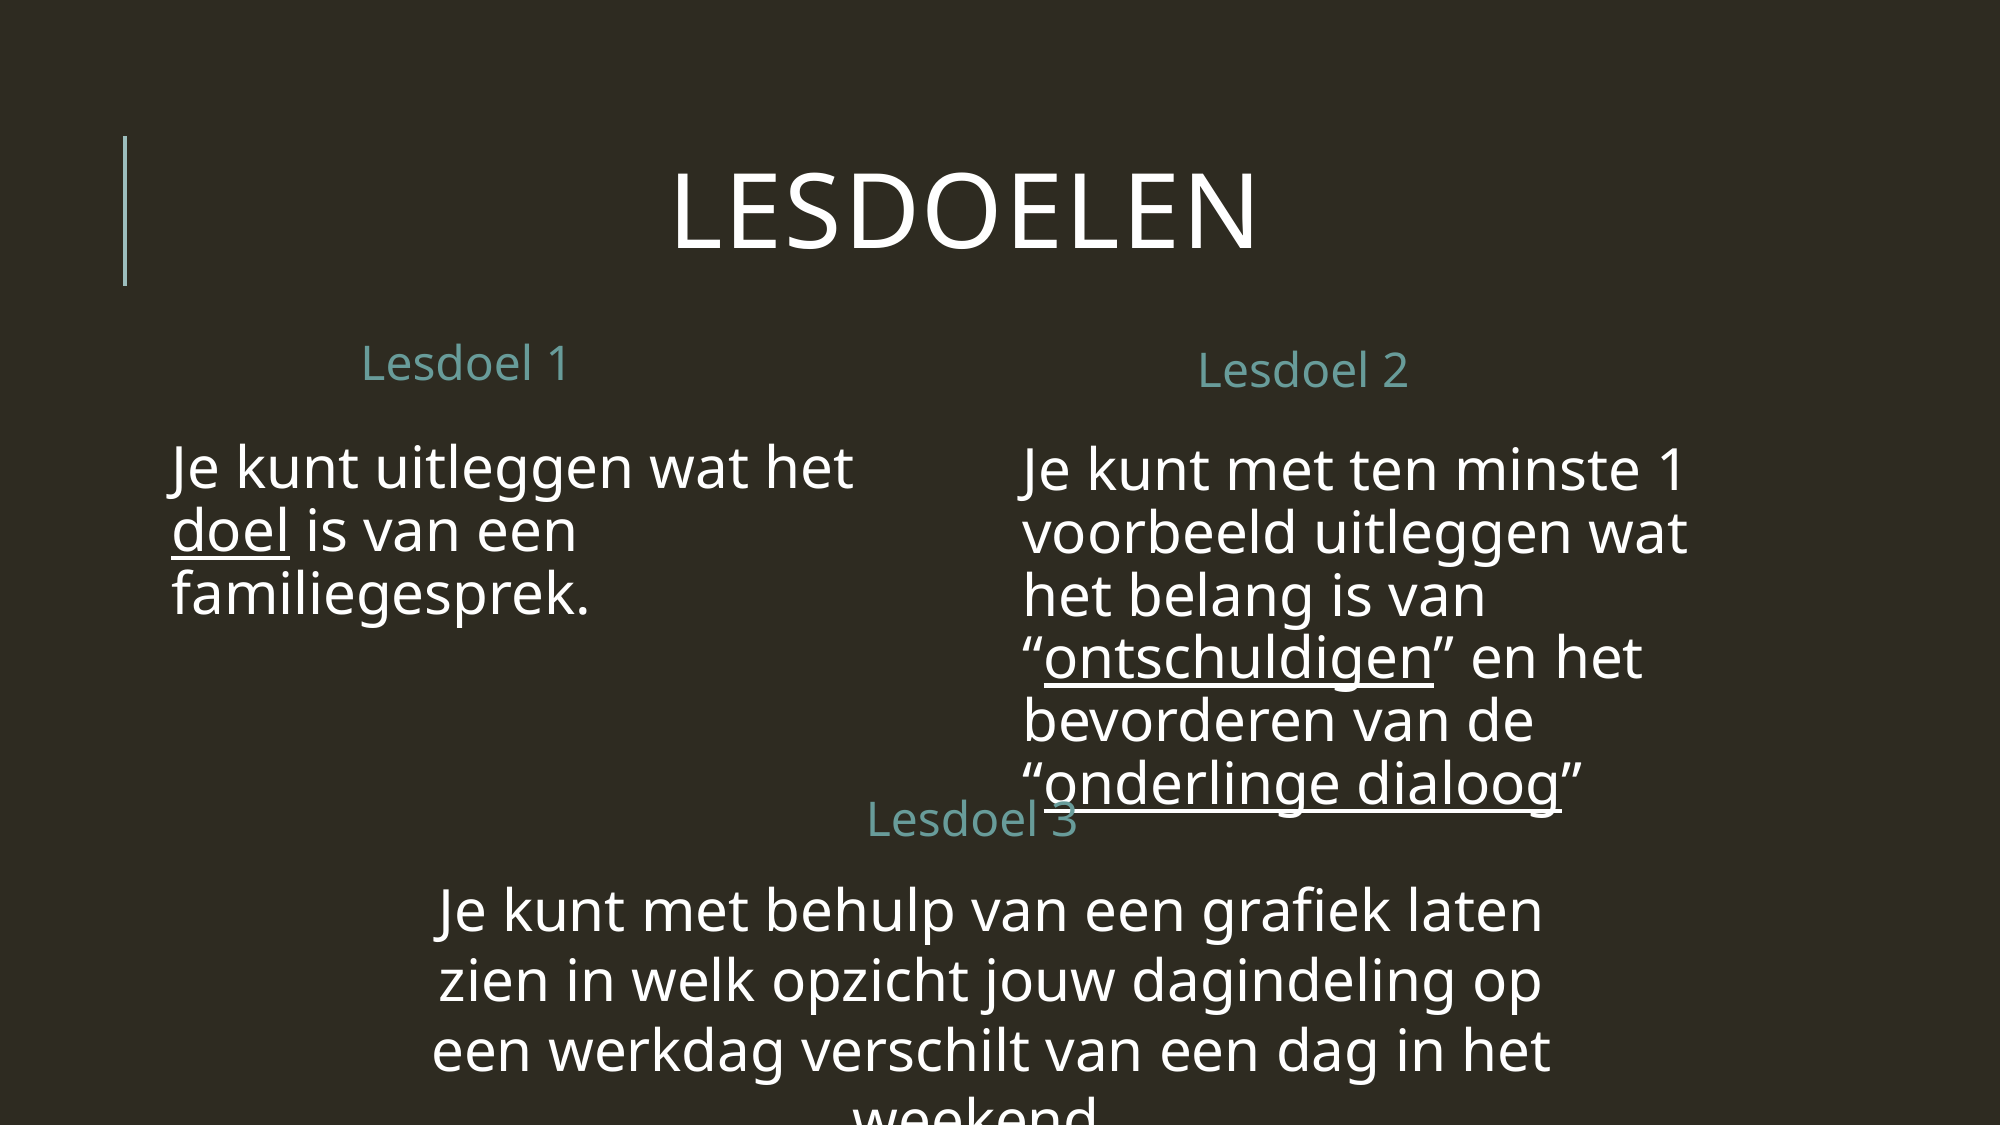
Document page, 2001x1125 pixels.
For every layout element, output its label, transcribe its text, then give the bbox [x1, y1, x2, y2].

list Lesdoel 1 [337, 297, 1118, 433]
text_box Lesdoel 3 [843, 753, 1624, 889]
list Lesdoel 2 [1174, 304, 1955, 440]
list Je kunt uitleggen wat het doel is van een familiegesprek. [148, 430, 929, 979]
text_box Je kunt met behulp van een grafiek laten zien in welk opzicht jouw dagindeling op een werkdag verschilt van een dag in het weekend. [402, 865, 1581, 1125]
title Lesdoelen [168, 96, 1763, 342]
list Je kunt met ten minste 1 voorbeeld uitleggen wat het belang is van “ontschuldigen” en het bevorderen van de “onderlinge dialoog” [999, 432, 1780, 981]
